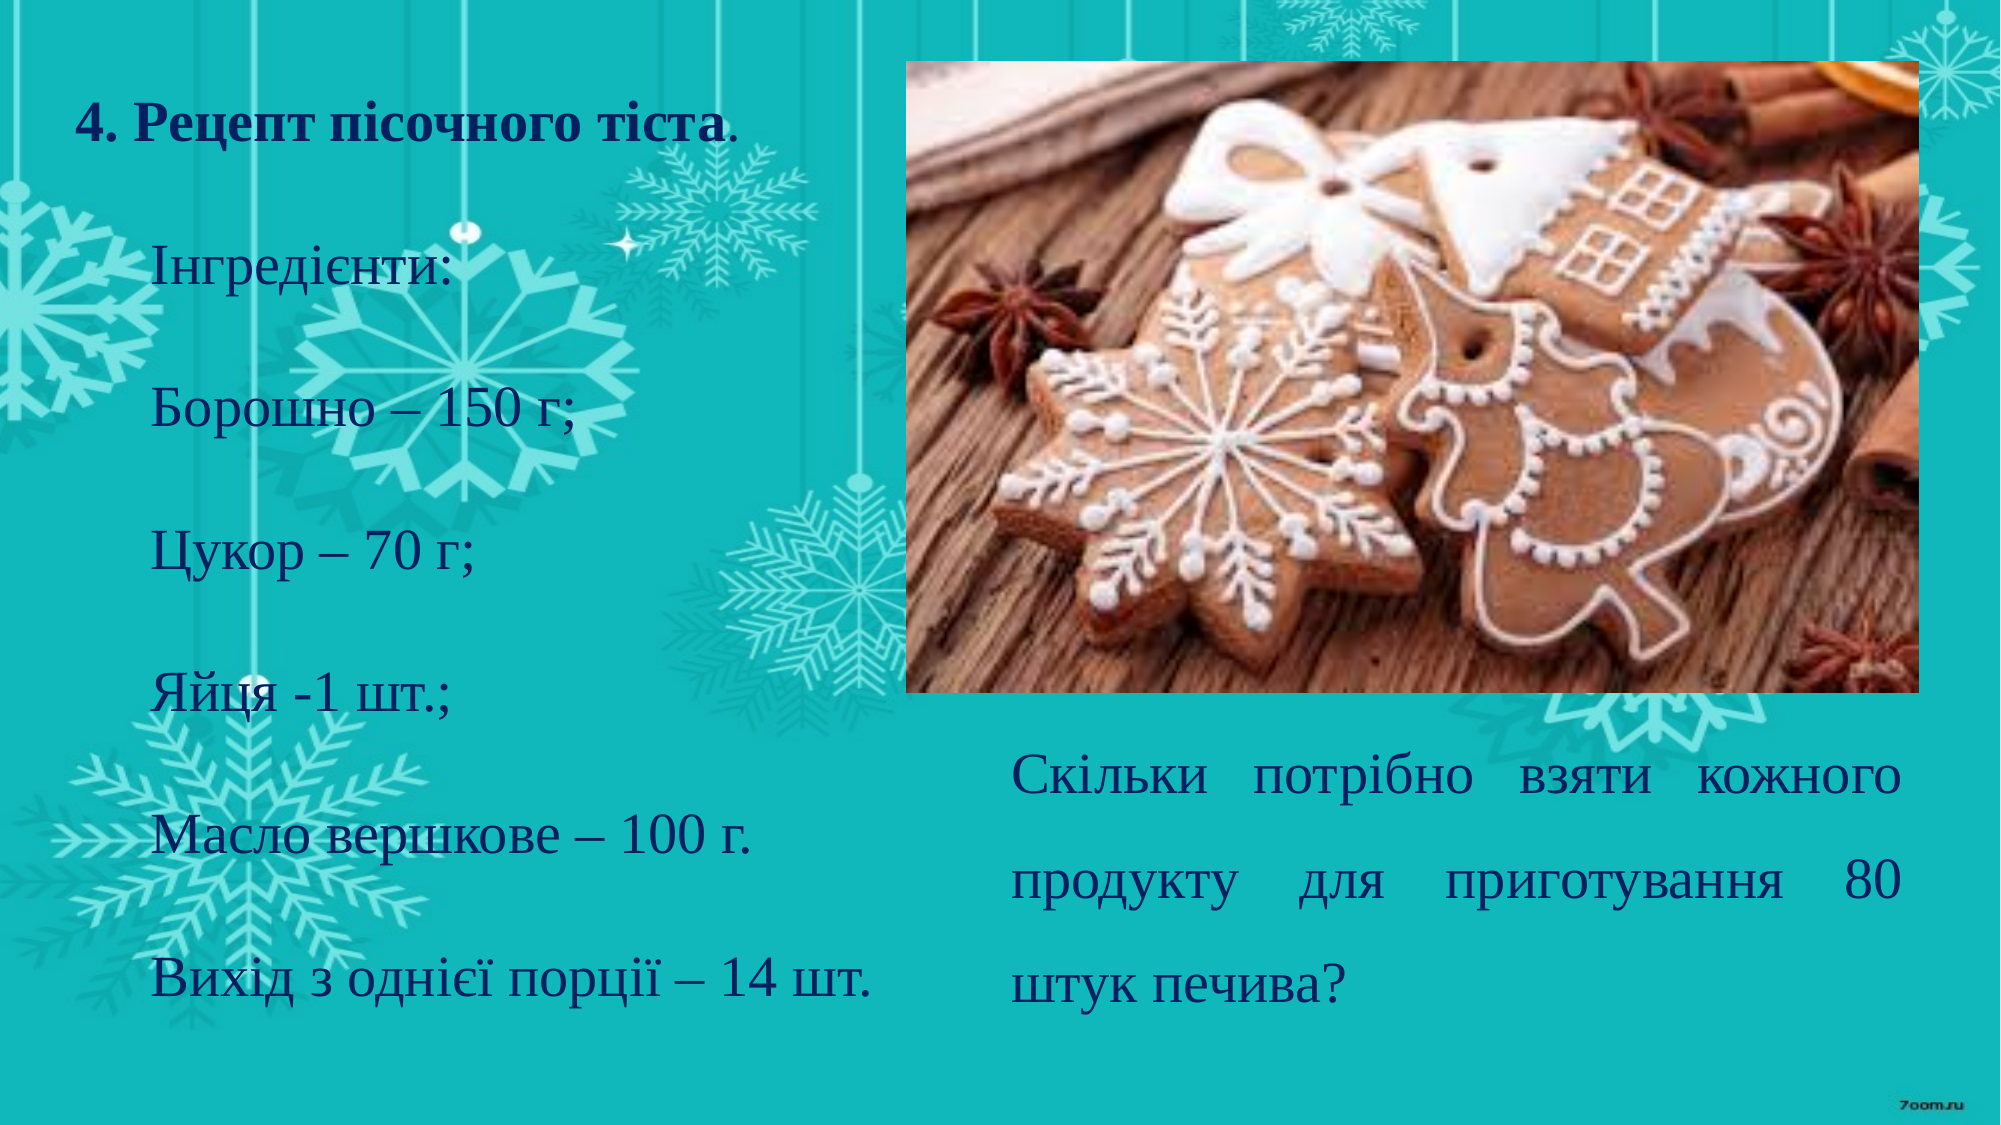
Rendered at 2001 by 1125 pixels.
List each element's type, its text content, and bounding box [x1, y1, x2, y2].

text_box Скільки потрібно взяти кожного продукту для приготування 80 штук печива? [846, 692, 1919, 1022]
text_box 4. Рецепт пісочного тіста. Інгредієнти: Борошно – 150 г; Цукор – 70 г; Яйця -1 шт.; Масло вершкове – 100 г. Вихід з однієї порції – 14 шт. [0, 41, 1286, 1016]
picture [0, 0, 2001, 1125]
